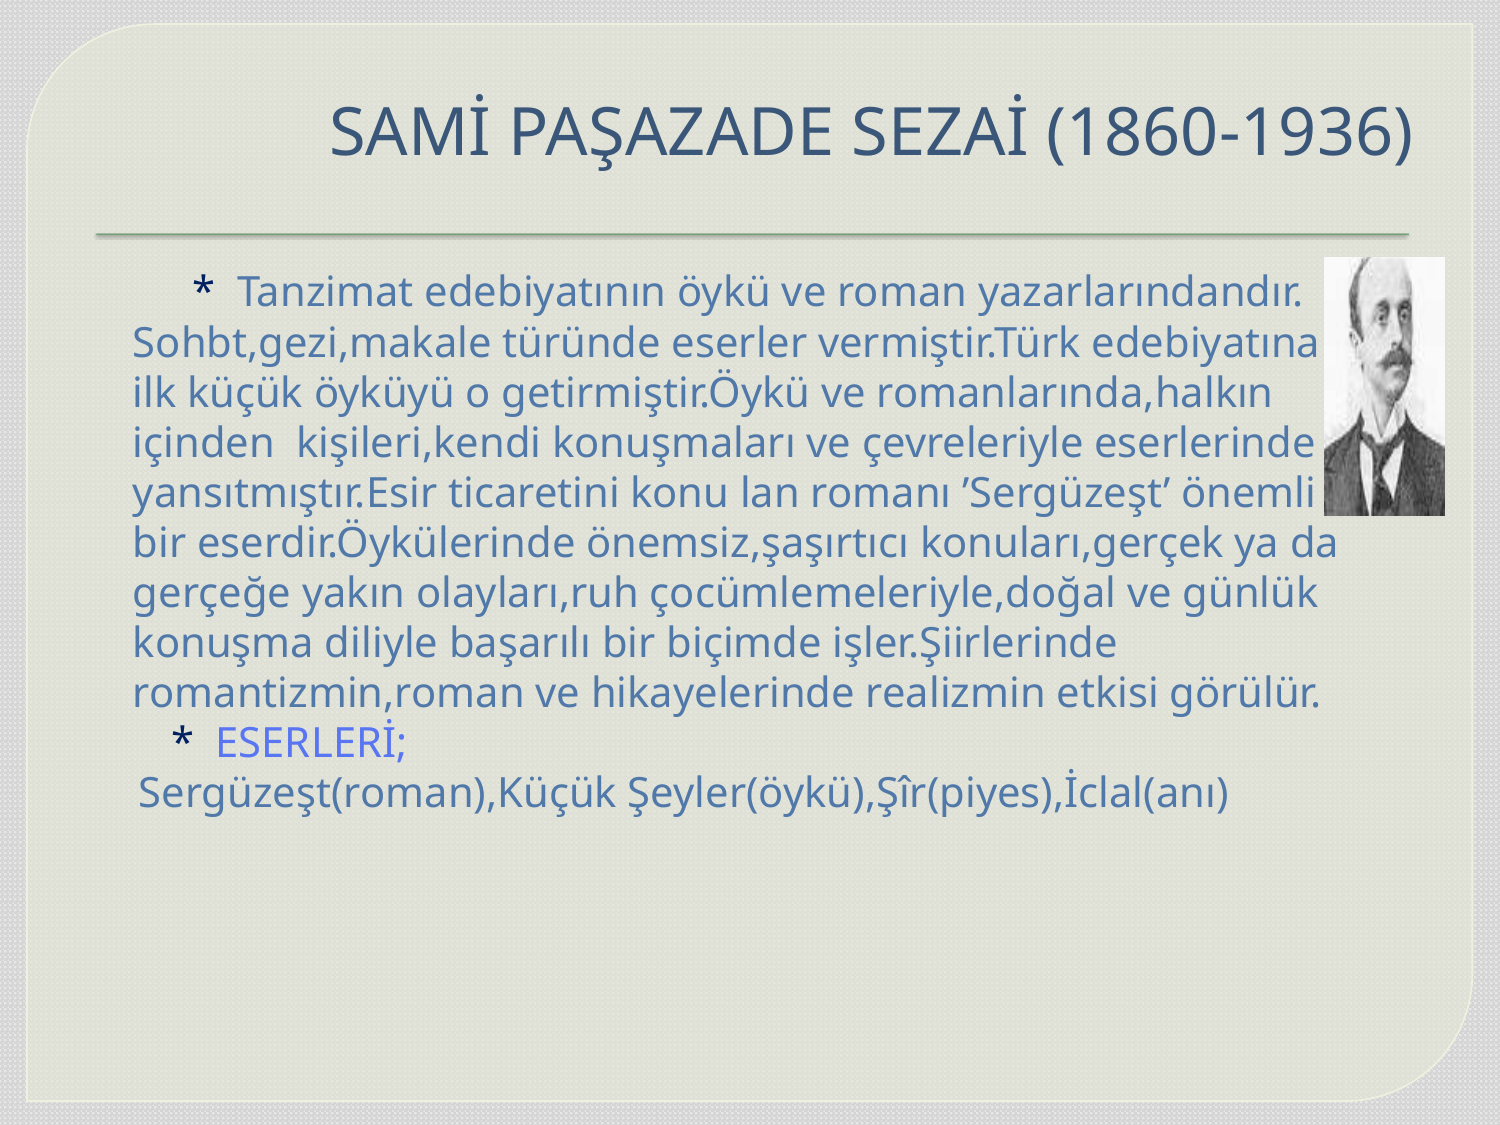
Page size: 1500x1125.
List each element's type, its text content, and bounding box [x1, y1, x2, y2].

list * Tanzimat edebiyatının öykü ve roman yazarlarındandır. Sohbt,gezi,makale türünde eserler vermiştir.Türk edebiyatına ilk küçük öyküyü o getirmiştir.Öykü ve romanlarında,halkın içinden kişileri,kendi konuşmaları ve çevreleriyle eserlerinde yansıtmıştır.Esir ticaretini konu lan romanı ’Sergüzeşt’ önemli bir eserdir.Öykülerinde önemsiz,şaşırtıcı konuları,gerçek ya da gerçeğe yakın olayları,ruh çocümlemeleriyle,doğal ve günlük konuşma diliyle başarılı bir biçimde işler.Şiirlerinde romantizmin,roman ve hikayelerinde realizmin etkisi görülür. * ESERLERİ; Sergüzeşt(roman),Küçük Şeyler(öykü),Şîr(piyes),İclal(anı) [70, 257, 1372, 1079]
title SAMİ PAŞAZADE SEZAİ (1860-1936) [75, 41, 1430, 176]
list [1323, 257, 1445, 516]
